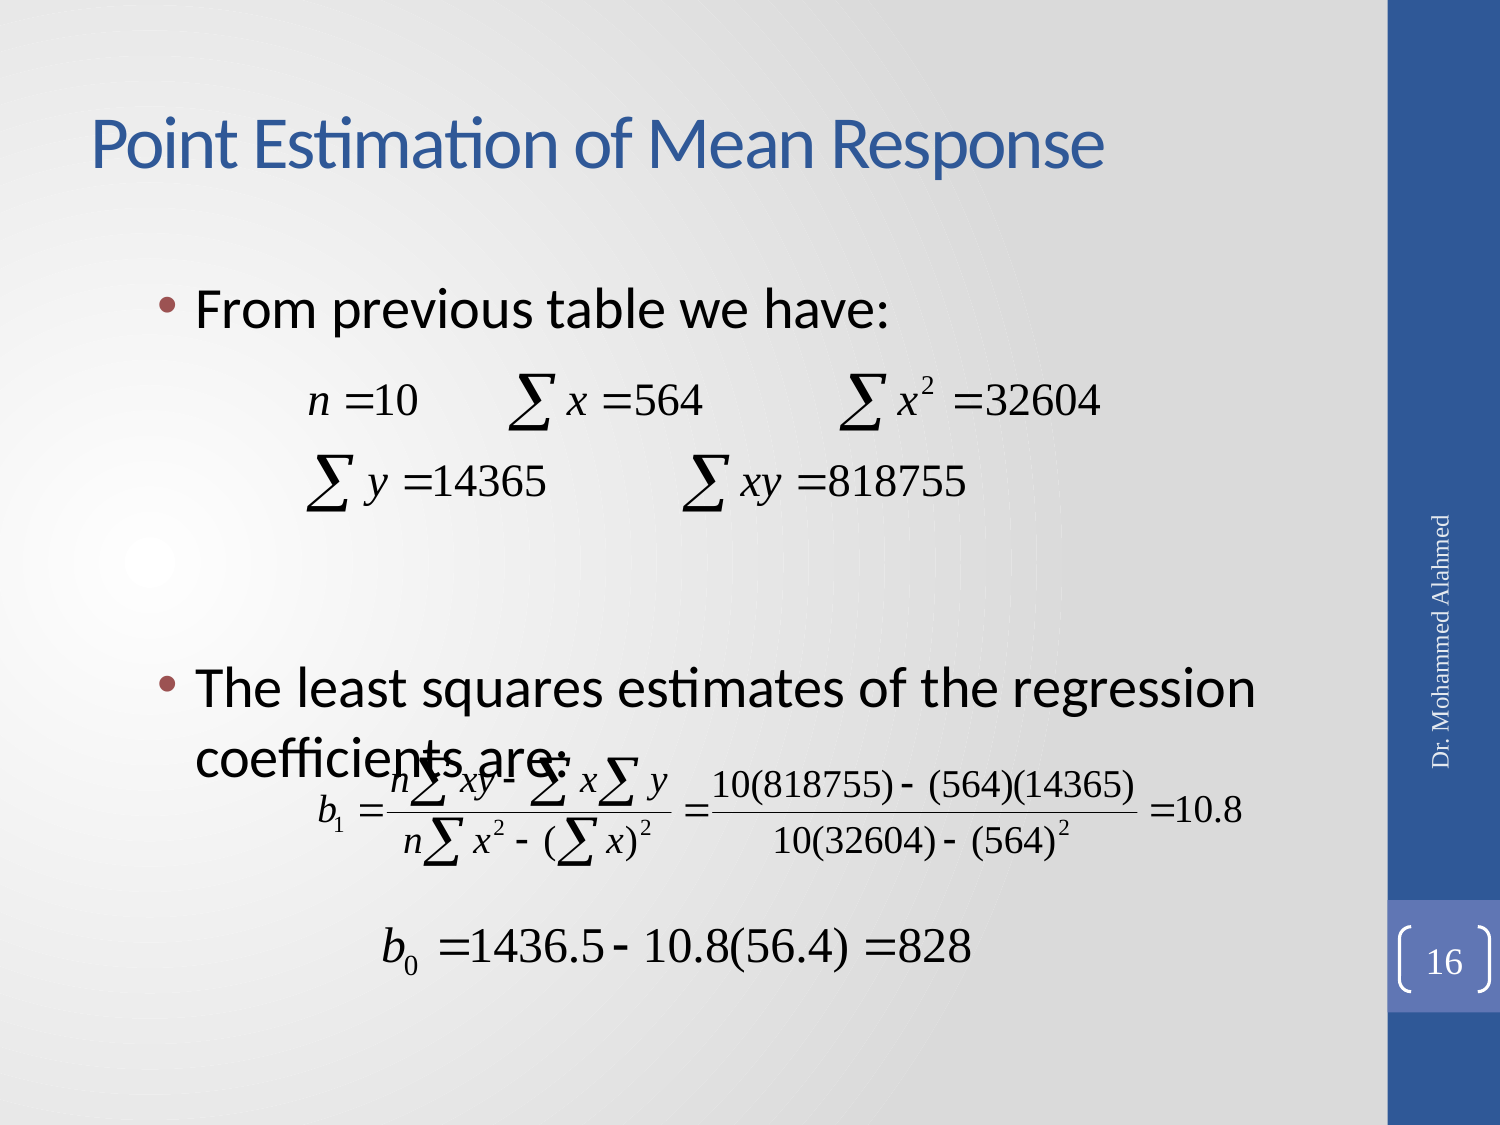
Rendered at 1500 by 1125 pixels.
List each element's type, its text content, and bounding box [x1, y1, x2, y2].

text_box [374, 911, 978, 988]
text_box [311, 749, 1248, 876]
footer Dr. Mohammed Alahmed [1408, 500, 1469, 889]
title Point Estimation of Mean Response [75, 45, 1325, 233]
slide_number 16 [1397, 925, 1492, 994]
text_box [299, 361, 1110, 526]
list From previous table we have: The least squares estimates of the regression coefficients are: [75, 262, 1325, 1050]
